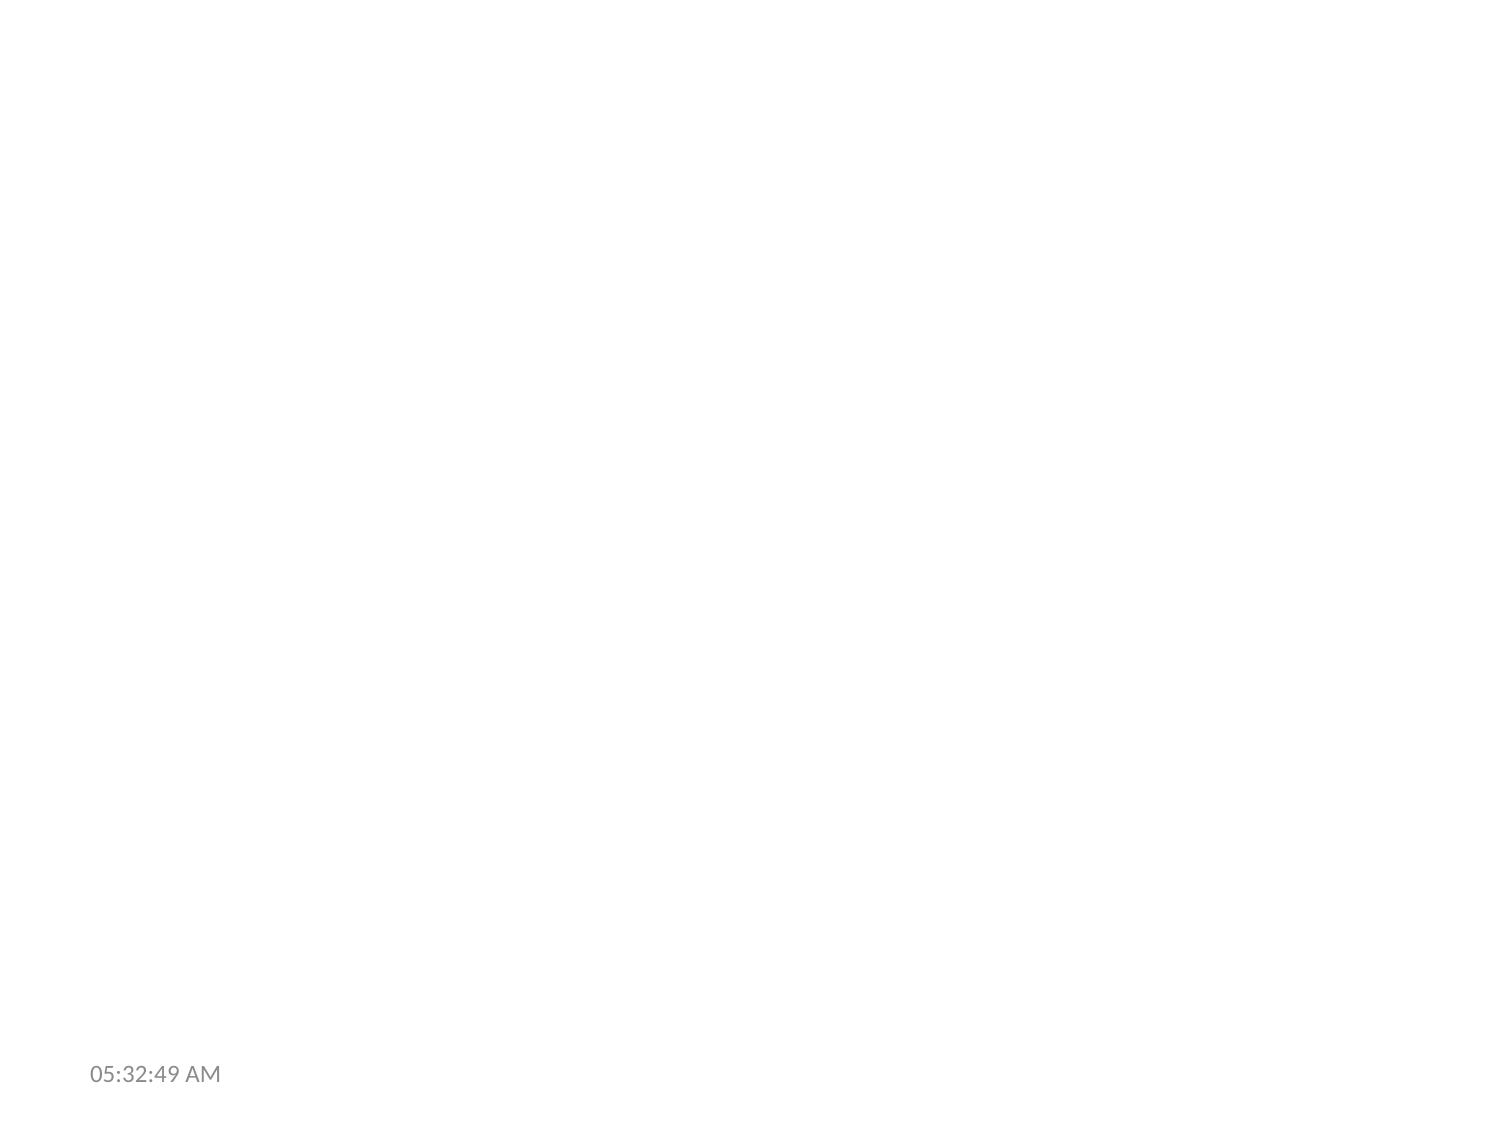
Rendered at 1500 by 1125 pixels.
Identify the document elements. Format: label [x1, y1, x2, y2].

slide_number [75, 1042, 425, 1103]
